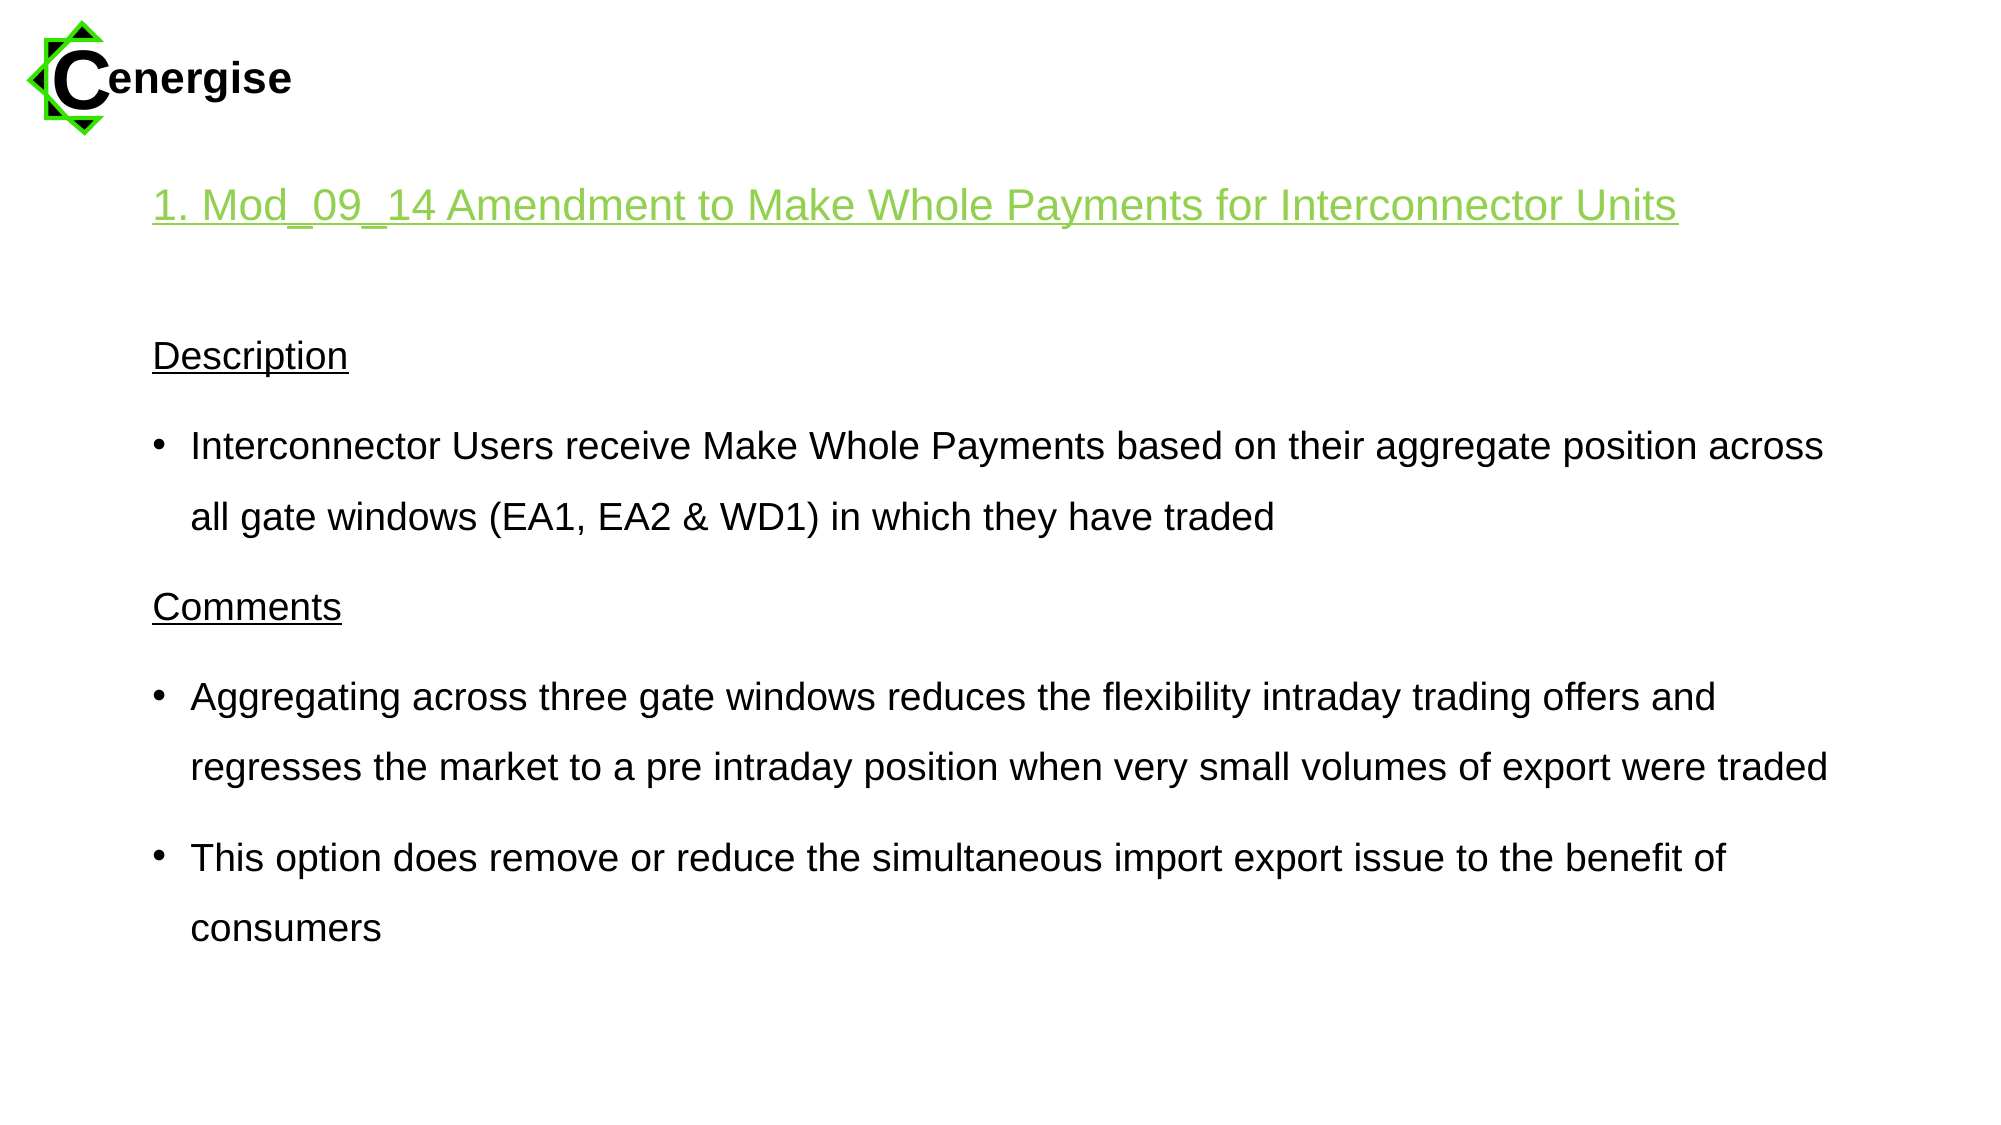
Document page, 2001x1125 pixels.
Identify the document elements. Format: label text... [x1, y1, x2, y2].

list Description Interconnector Users receive Make Whole Payments based on their aggregate position across all gate windows (EA1, EA2 & WD1) in which they have traded Comments Aggregating across three gate windows reduces the flexibility intraday trading offers and regresses the market to a pre intraday position when very small volumes of export were traded This option does remove or reduce the simultaneous import export issue to the benefit of consumers [137, 299, 1863, 1014]
title 1. Mod_09_14 Amendment to Make Whole Payments for Interconnector Units [137, 173, 1863, 299]
